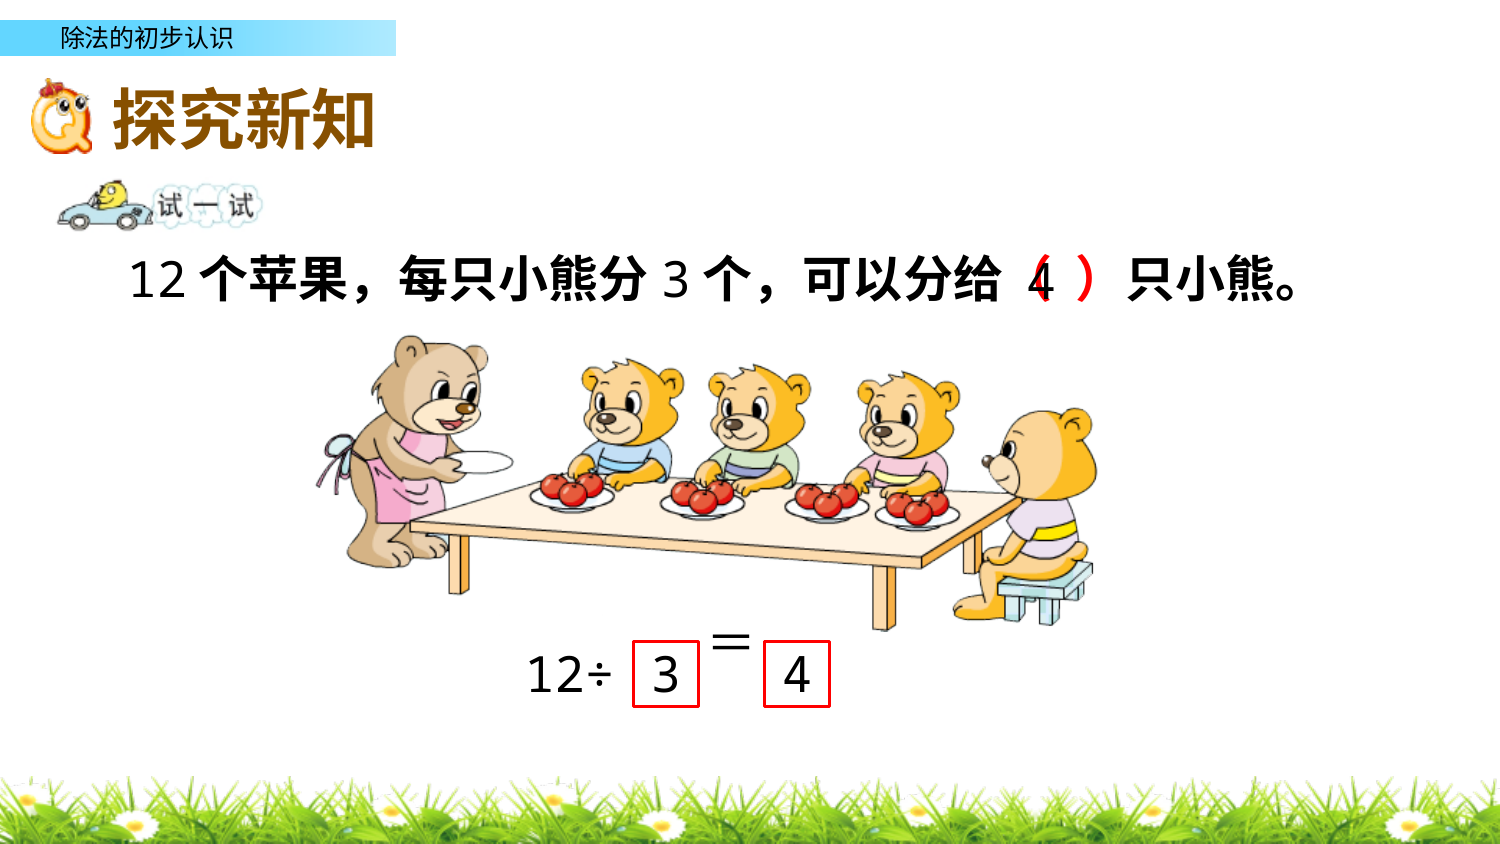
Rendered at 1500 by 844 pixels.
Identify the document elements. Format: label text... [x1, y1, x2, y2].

picture [0, 776, 1500, 844]
picture [52, 176, 266, 236]
picture [312, 329, 1105, 632]
text_box 4 [1005, 237, 1077, 321]
text_box 3 [647, 640, 711, 718]
text_box 探究新知 [100, 72, 404, 164]
text_box 12个苹果，每只小熊分3个，可以分给（ ）只小熊。 [112, 239, 1005, 316]
text_box 4 [749, 640, 845, 718]
picture [31, 78, 92, 154]
text_box 12÷ [492, 640, 647, 718]
text_box 12个苹果，每只小熊分3个，可以分给（ ）只小熊。 [1077, 239, 1329, 316]
text_box ＝ [711, 640, 749, 716]
